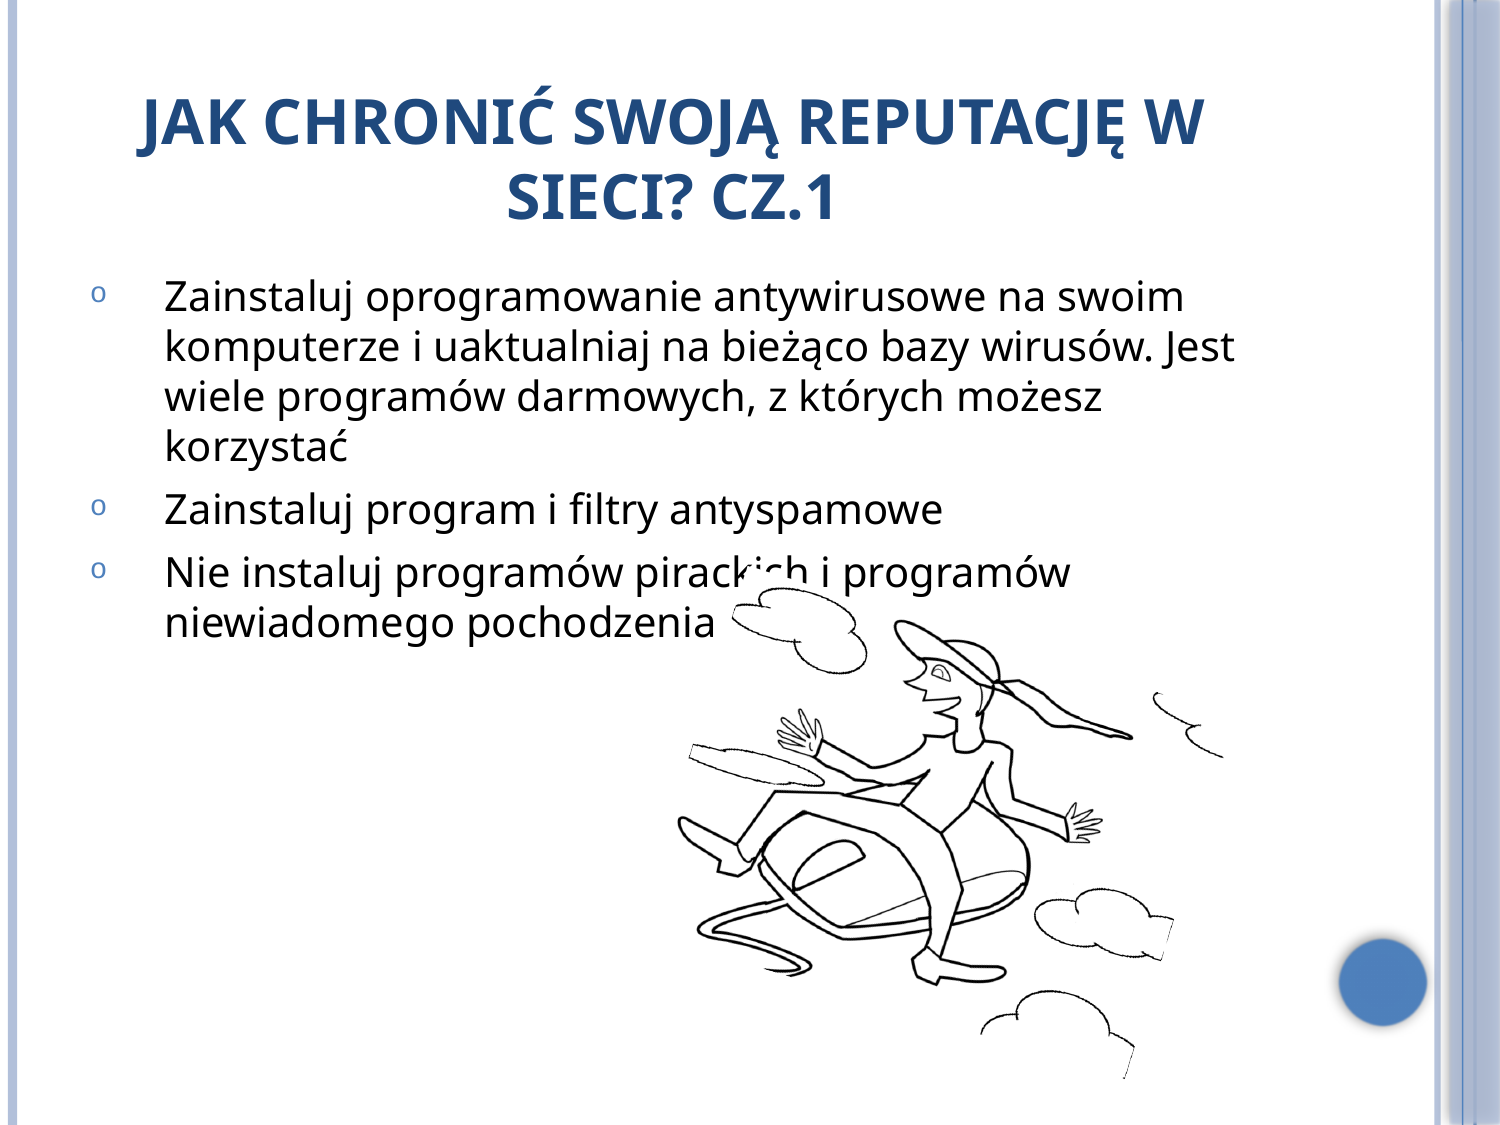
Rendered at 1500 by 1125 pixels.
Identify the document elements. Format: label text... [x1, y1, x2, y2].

list Zainstaluj oprogramowanie antywirusowe na swoim komputerze i uaktualniaj na bieżąco bazy wirusów. Jest wiele programów darmowych, z których możesz korzystać Zainstaluj program i filtry antyspamowe Nie instaluj programów pirackich i programów niewiadomego pochodzenia [75, 262, 1300, 1062]
picture [637, 567, 1235, 1079]
title Jak chronić swoją reputację w Sieci? cz.1 [58, 35, 1289, 315]
